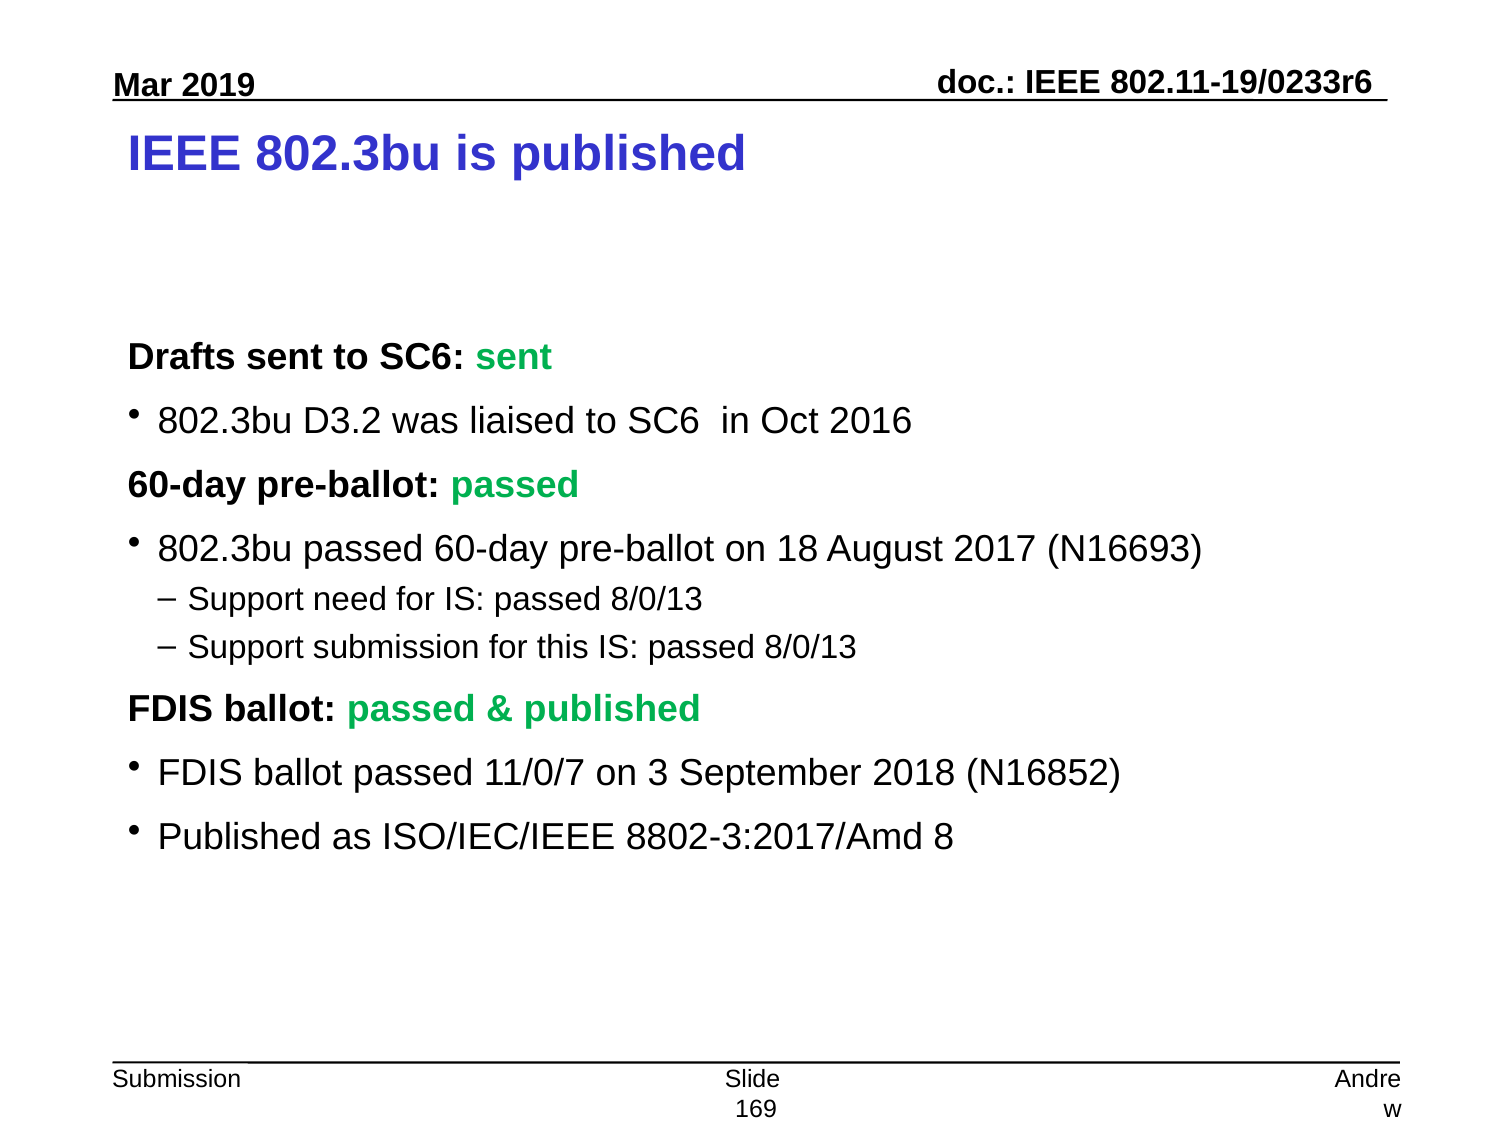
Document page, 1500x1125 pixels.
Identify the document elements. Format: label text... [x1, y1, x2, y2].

title IEEE 802.3bu is published [112, 112, 1388, 288]
list Drafts sent to SC6: sent 802.3bu D3.2 was liaised to SC6 in Oct 2016 60-day pre-ballot: passed 802.3bu passed 60-day pre-ballot on 18 August 2017 (N16693) Support need for IS: passed 8/0/13 Support submission for this IS: passed 8/0/13 FDIS ballot: passed & published FDIS ballot passed 11/0/7 on 3 September 2018 (N16852) Published as ISO/IEC/IEEE 8802-3:2017/Amd 8 [112, 324, 1388, 1000]
slide_number Slide 169 [709, 1061, 803, 1093]
footer Andrew Myles, Cisco [1320, 1061, 1402, 1093]
